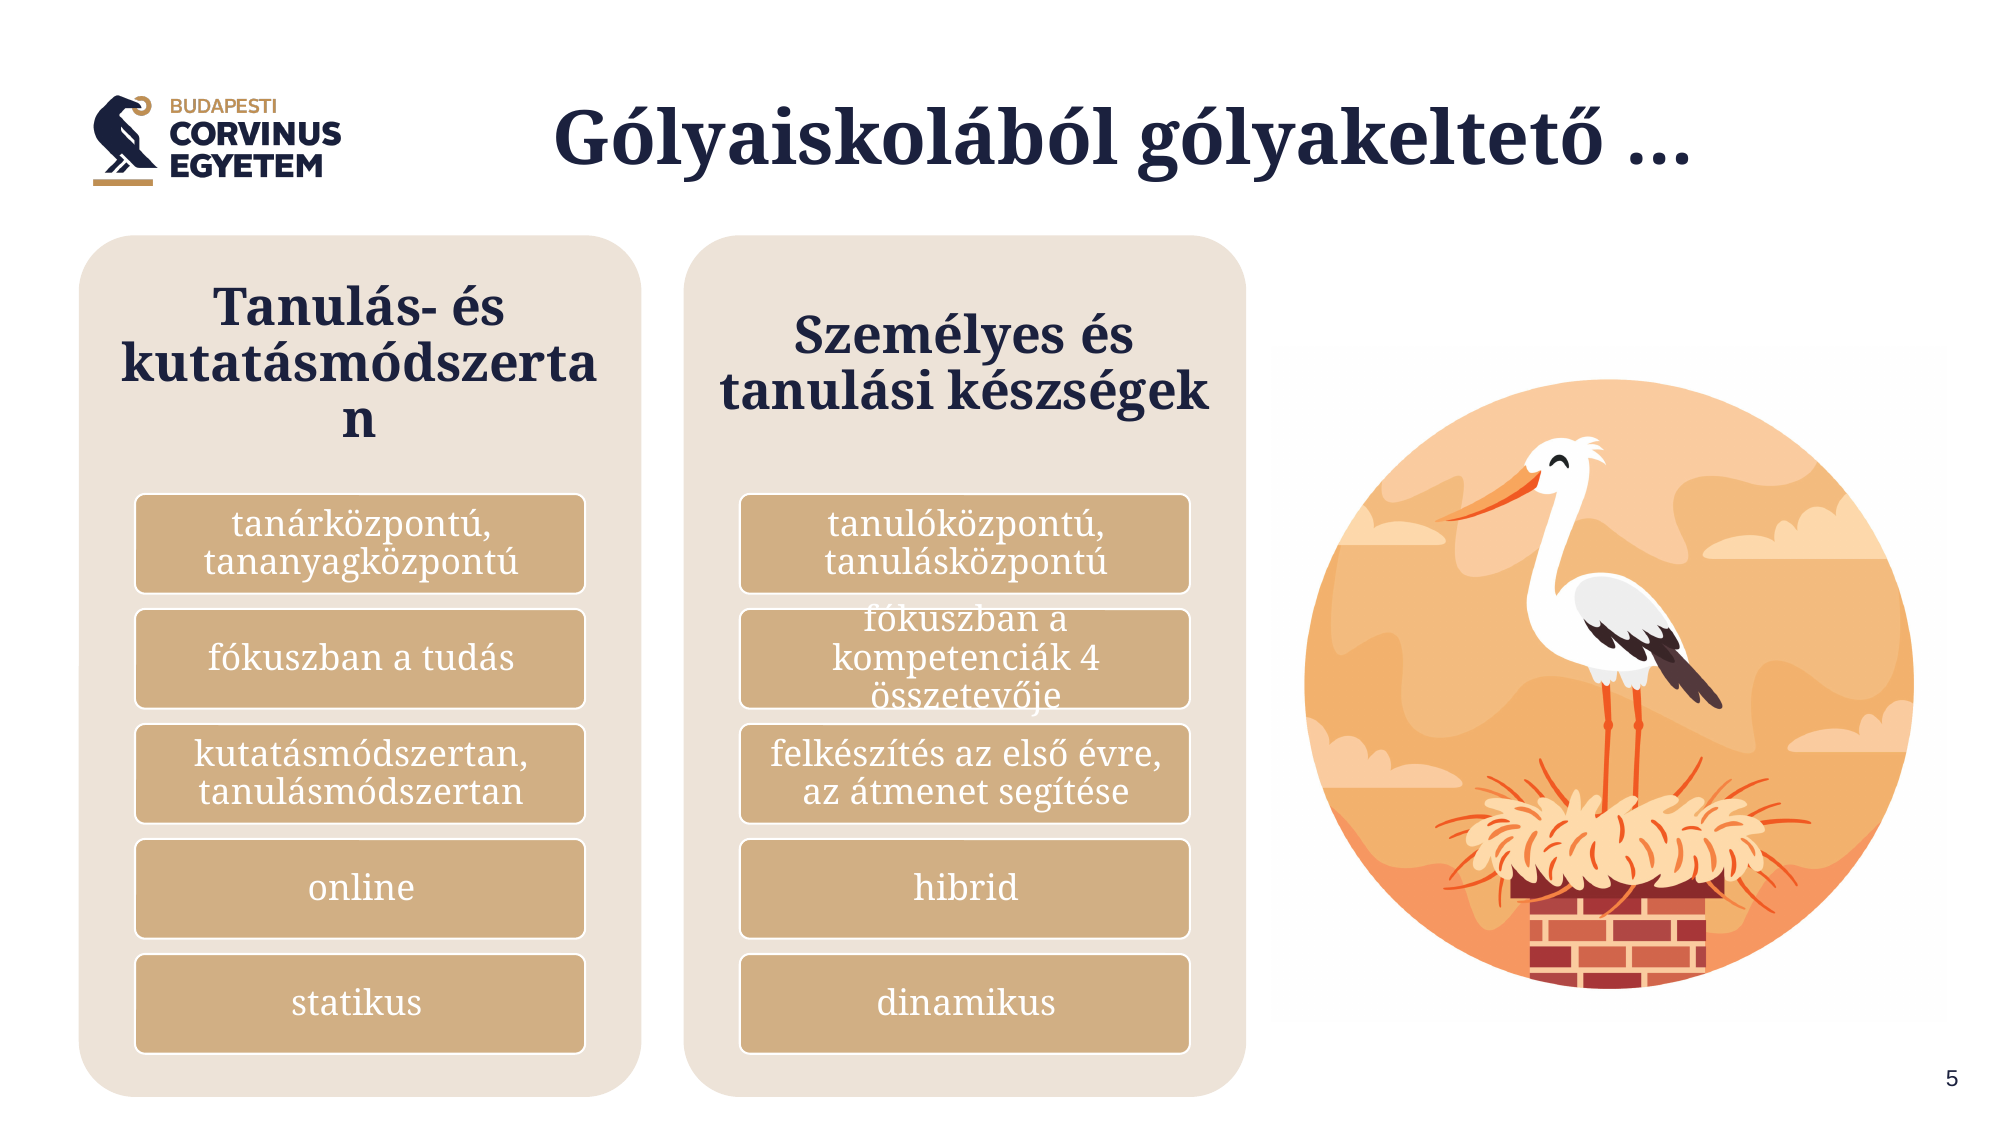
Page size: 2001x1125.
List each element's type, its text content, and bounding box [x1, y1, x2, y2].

title Gólyaiskolából gólyakeltető … [552, 89, 2000, 204]
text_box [78, 235, 1247, 1097]
picture [1271, 346, 1947, 1022]
picture [93, 95, 365, 186]
